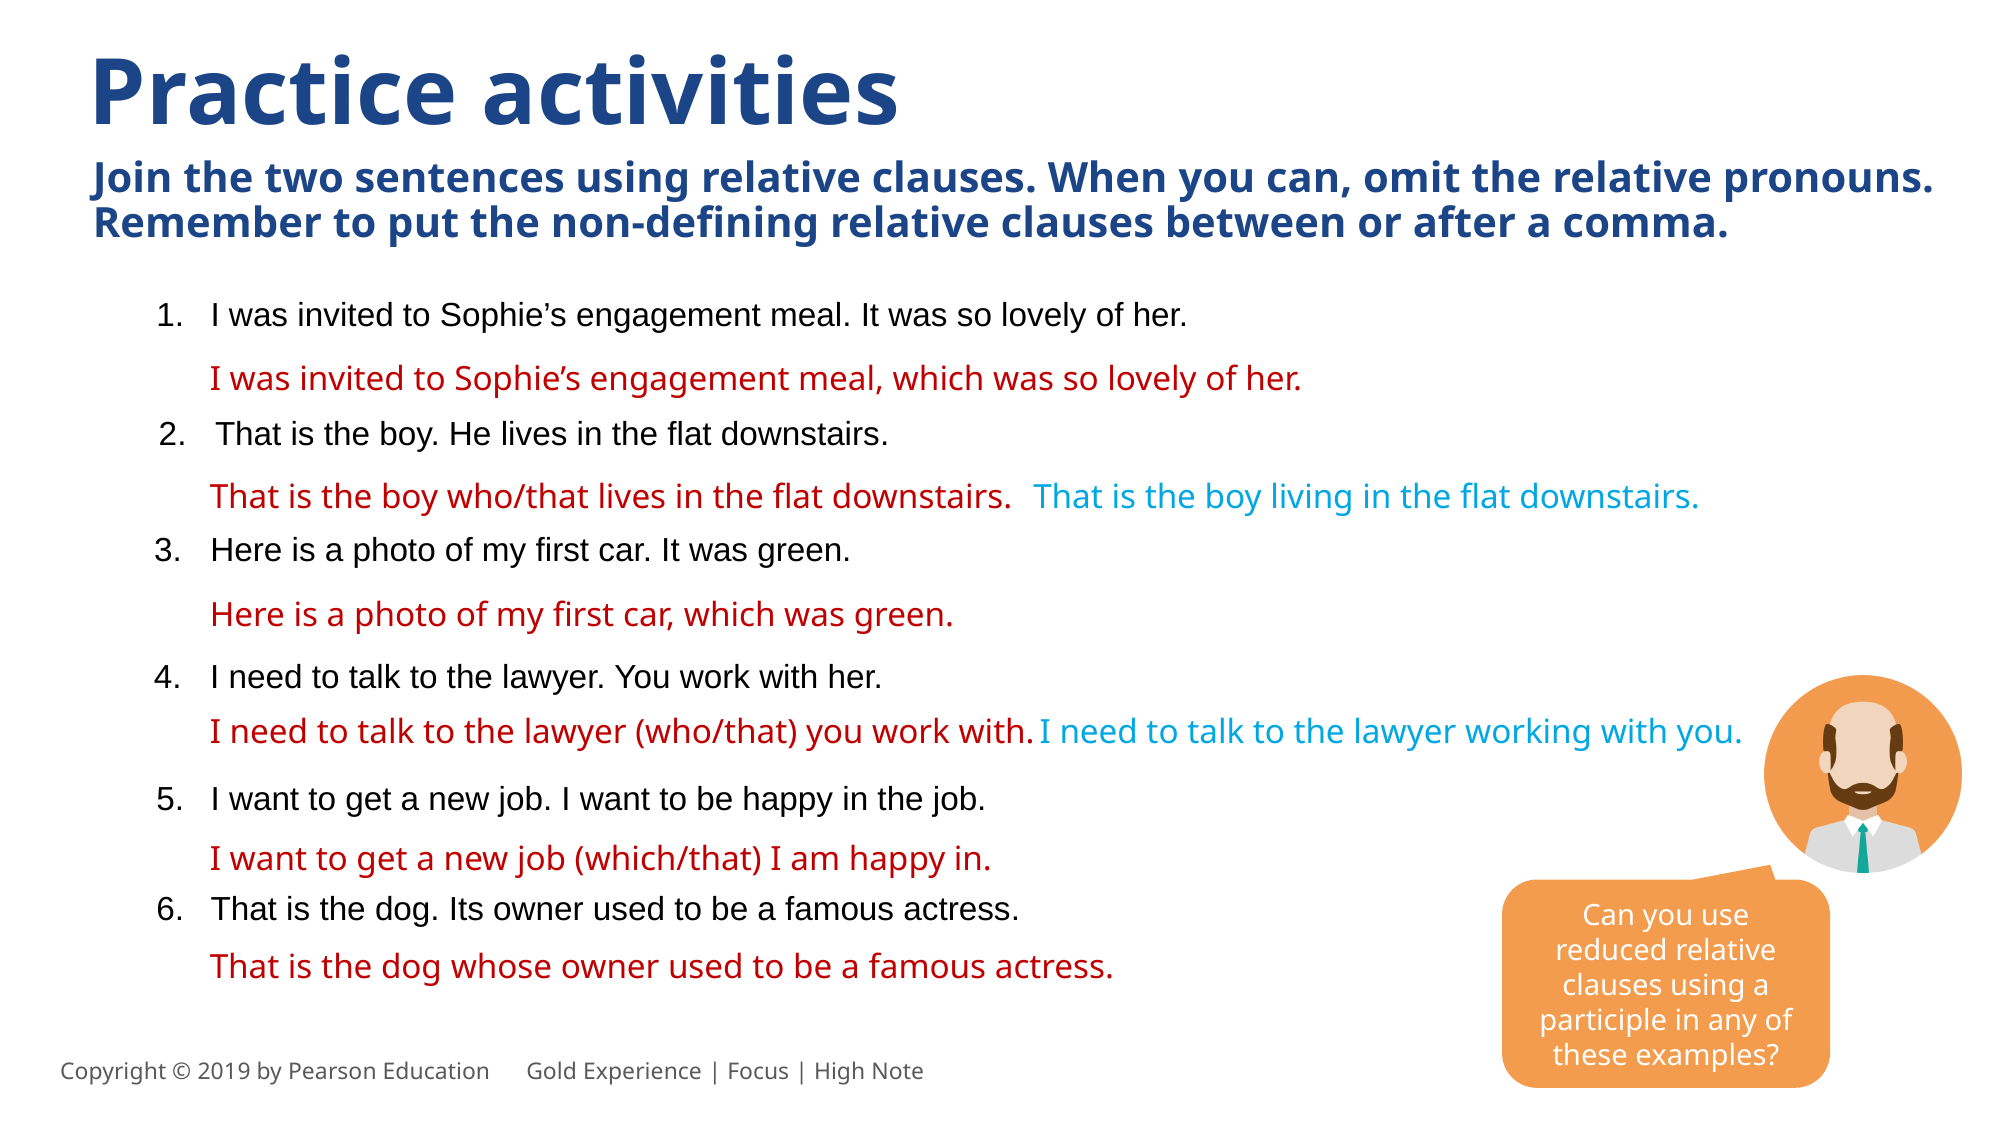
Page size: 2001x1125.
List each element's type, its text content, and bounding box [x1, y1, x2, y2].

text_box That is the boy. He lives in the flat downstairs. [143, 396, 1634, 453]
text_box That is the boy living in the flat downstairs. [1018, 467, 1779, 524]
text_box [134, 689, 1759, 768]
text_box I want to get a new job. I want to be happy in the job. [120, 762, 1611, 827]
text_box That is the dog. Its owner used to be a famous actress. [120, 872, 1300, 937]
picture [1764, 675, 1962, 873]
text_box That is the dog whose owner used to be a famous actress. [194, 937, 1447, 993]
text_box Practice activities [73, 37, 1181, 169]
text_box I need to talk to the lawyer working with you. [1024, 703, 1759, 759]
text_box I want to get a new job (which/that) I am happy in. [194, 829, 1269, 872]
text_box Here is a photo of my first car. It was green. [139, 513, 1639, 578]
text_box I was invited to Sophie’s engagement meal. It was so lovely of her. [120, 278, 1516, 357]
text_box I need to talk to the lawyer. You work with her. [139, 639, 1541, 700]
text_box Join the two sentences using relative clauses. When you can, omit the relative pronouns. Remember to put the non-defining relative clauses between or after a comma. [78, 148, 1962, 263]
text_box Here is a photo of my first car, which was green. [194, 585, 1233, 639]
text_box I need to talk to the lawyer (who/that) you work with. [194, 703, 1024, 759]
text_box That is the boy who/that lives in the flat downstairs. [194, 468, 1018, 513]
text_box Can you use reduced relative clauses using a participle in any of these examples? [1502, 866, 1831, 1088]
footer Copyright © 2019 by Pearson Education Gold Experience | Focus | High Note [45, 1040, 1084, 1101]
text_box [84, 786, 1735, 866]
text_box I was invited to Sophie’s engagement meal, which was so lovely of her. [194, 349, 1634, 396]
